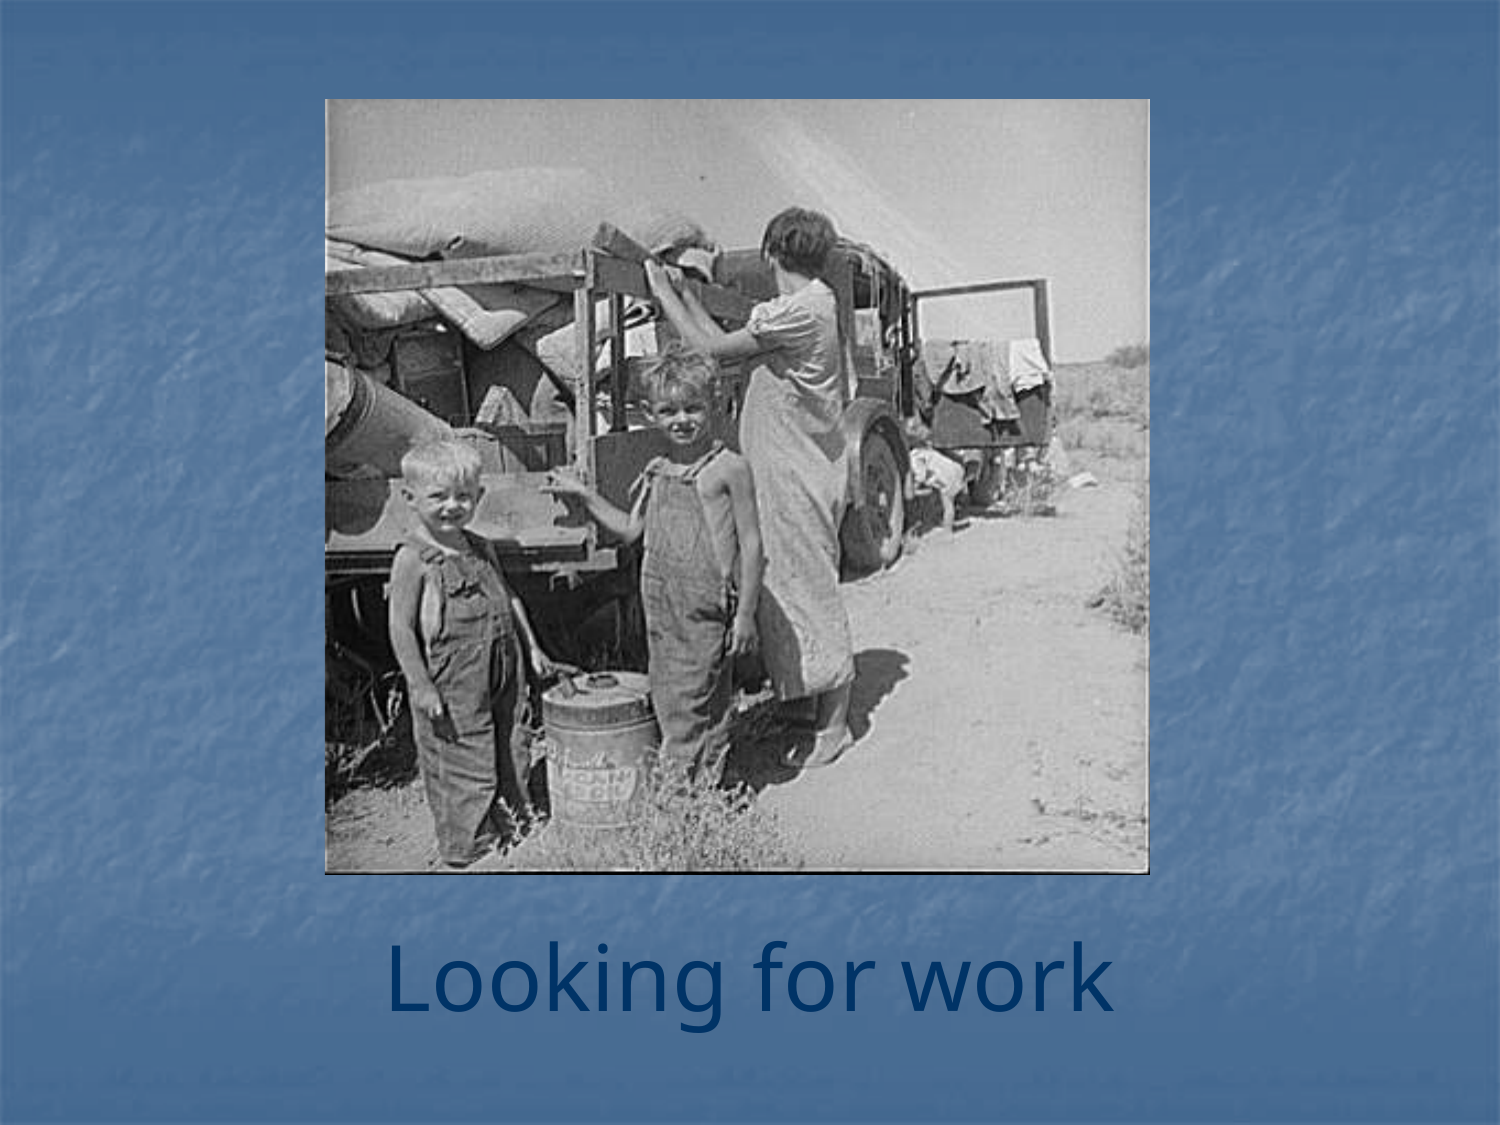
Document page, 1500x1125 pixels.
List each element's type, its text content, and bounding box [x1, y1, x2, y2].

picture [324, 99, 1151, 876]
title Looking for work [74, 874, 1426, 1076]
